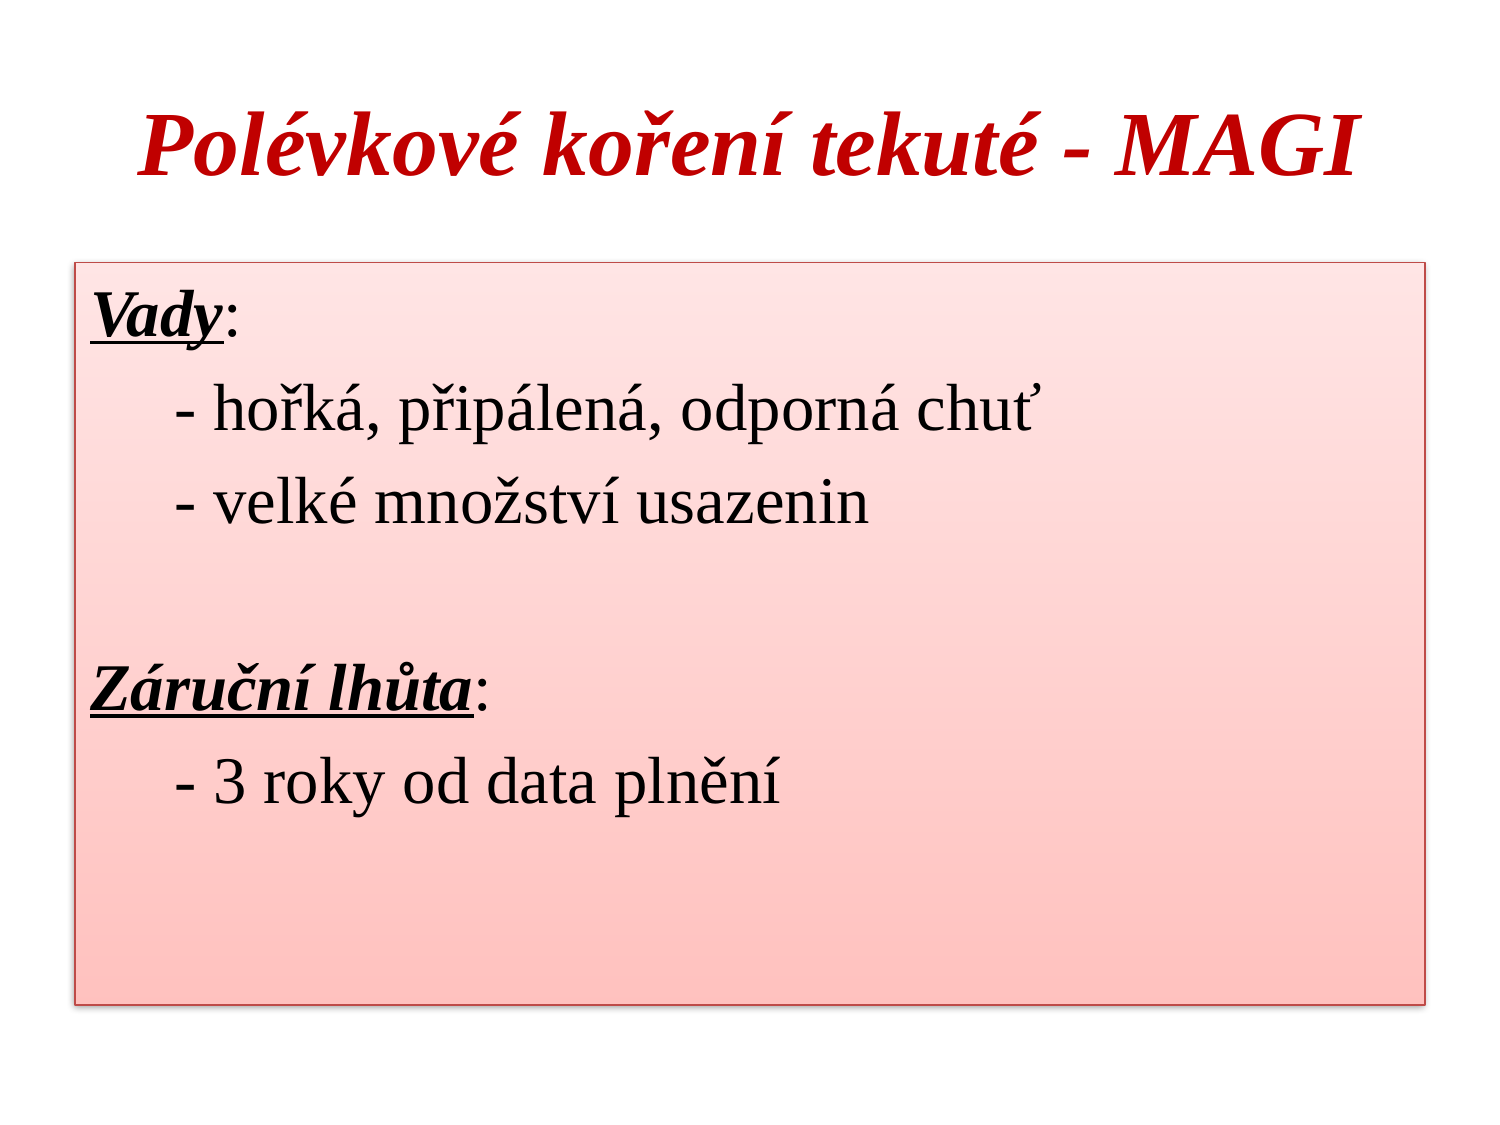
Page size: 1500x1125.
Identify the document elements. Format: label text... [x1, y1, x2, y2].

list Vady: - hořká, připálená, odporná chuť - velké množství usazenin Záruční lhůta: - 3 roky od data plnění [74, 262, 1426, 1006]
title Polévkové koření tekuté - MAGI [75, 45, 1425, 233]
